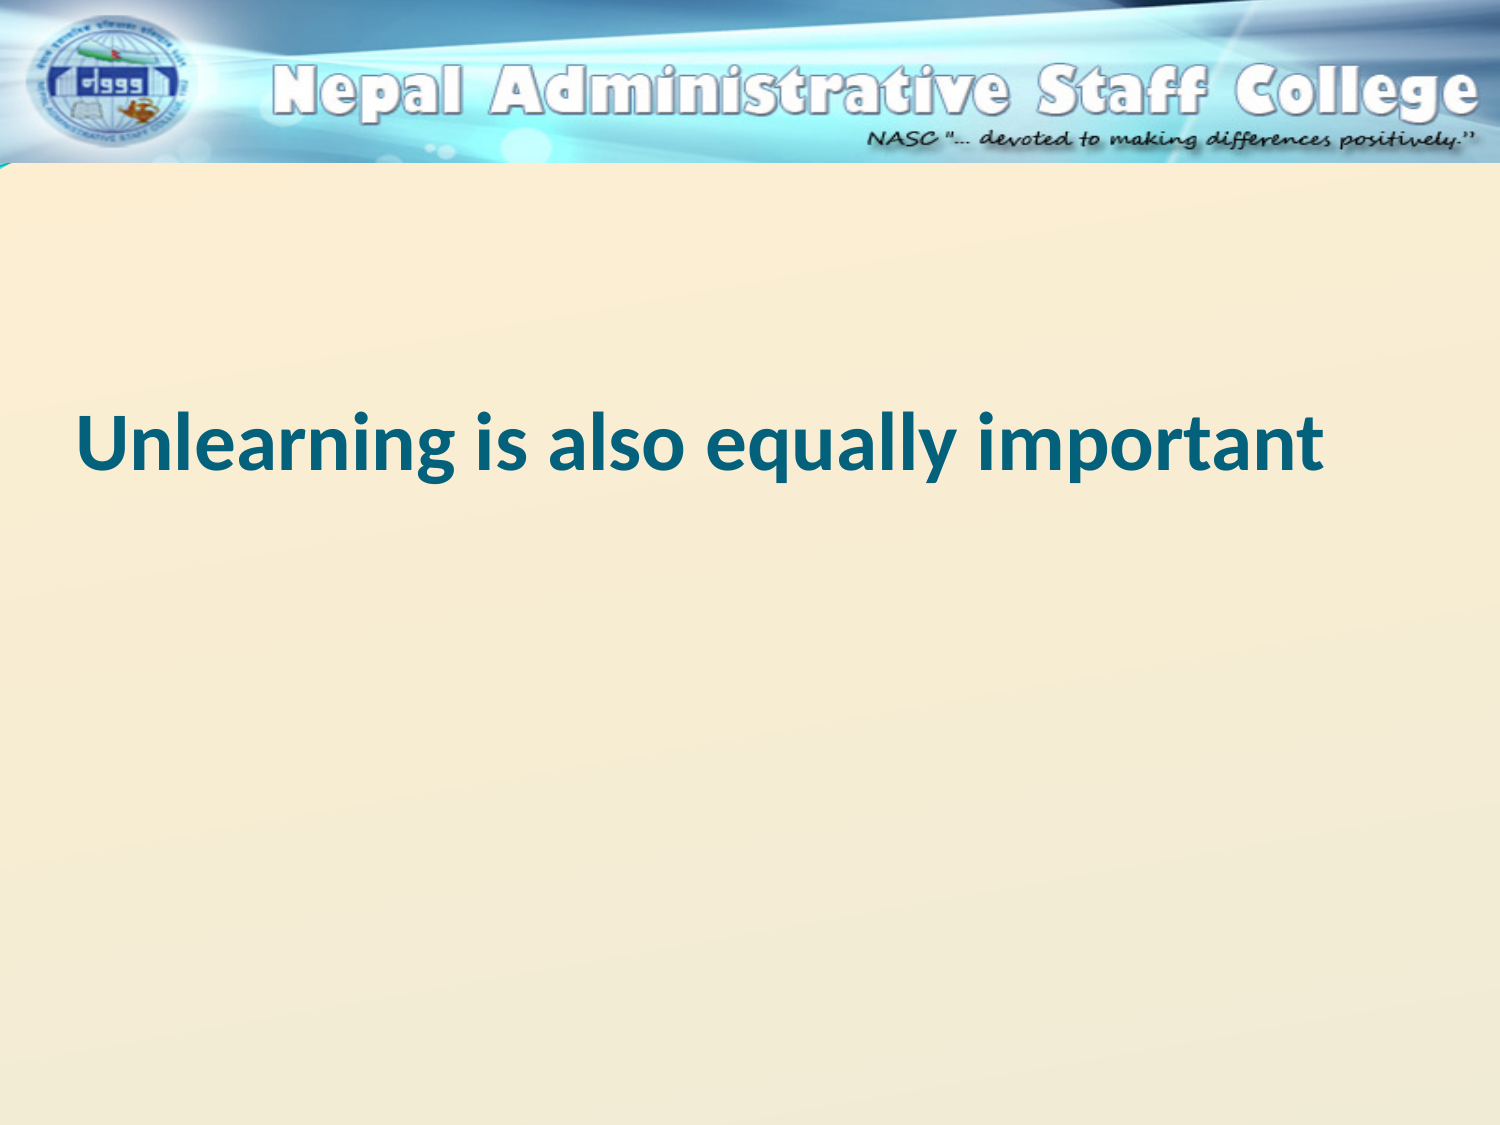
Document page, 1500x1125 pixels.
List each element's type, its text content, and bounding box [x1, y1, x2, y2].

title Unlearning is also equally important [75, 200, 1438, 613]
picture [0, 0, 1500, 163]
